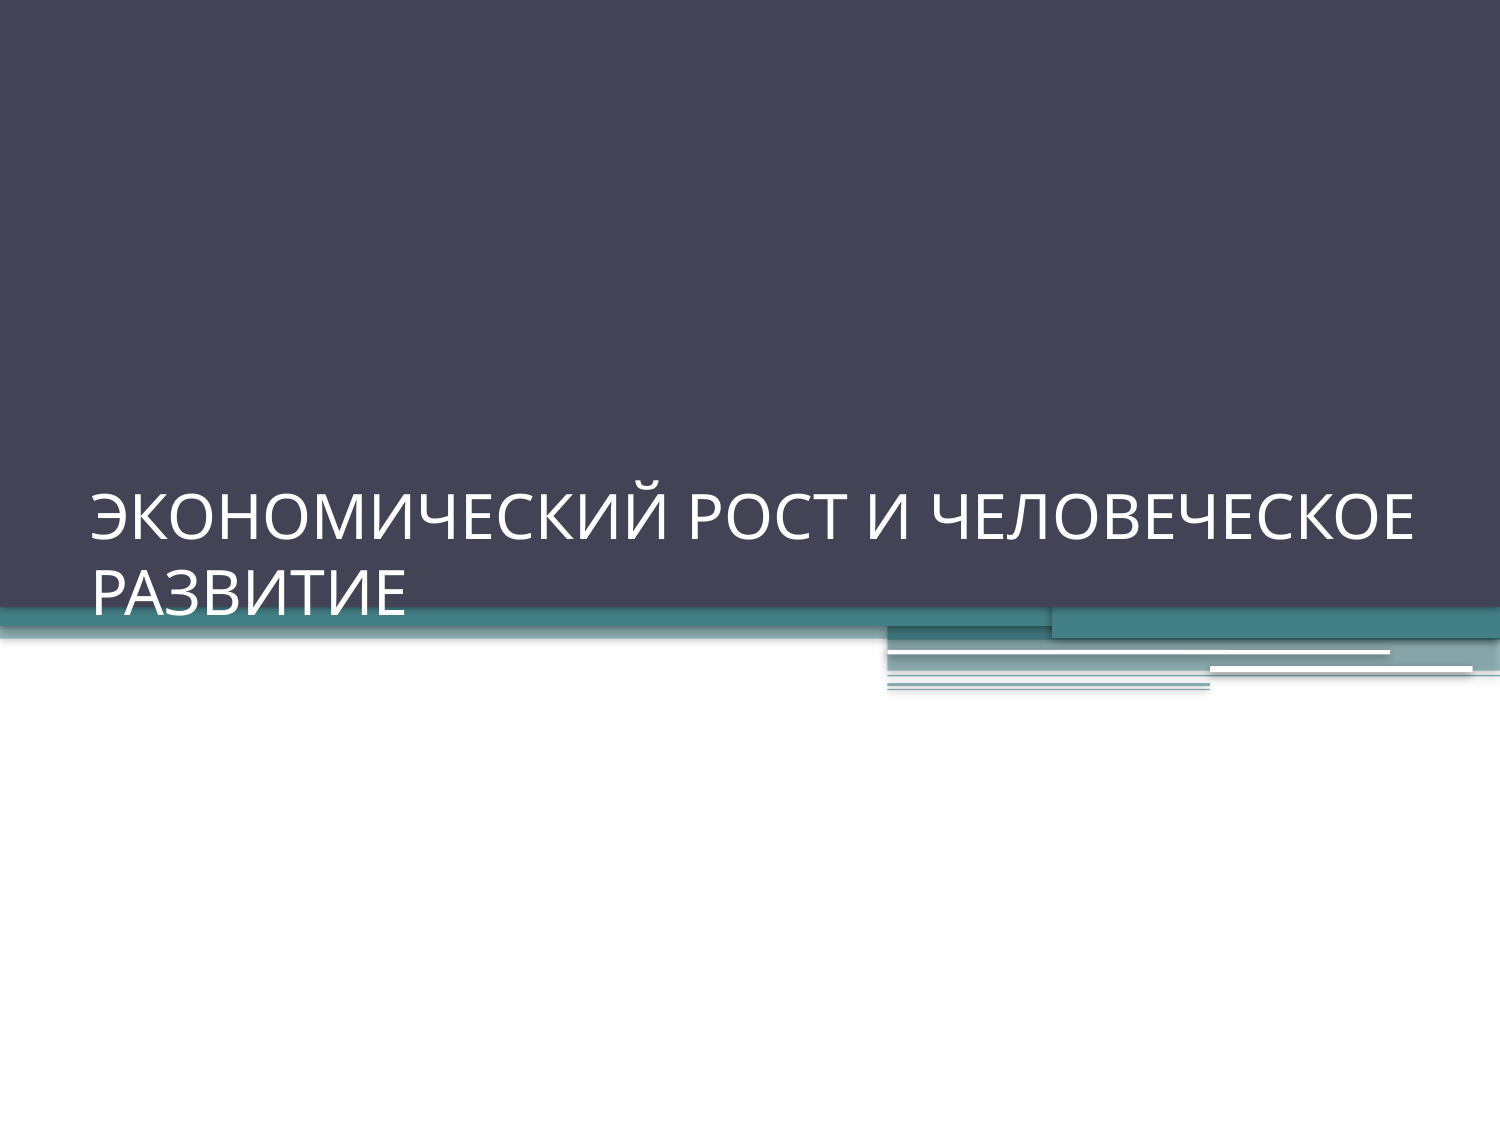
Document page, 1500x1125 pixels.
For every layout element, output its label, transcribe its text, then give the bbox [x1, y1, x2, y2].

title ЭКОНОМИЧЕСКИЙ РОСТ И ЧЕЛОВЕЧЕСКОЕ РАЗВИТИЕ [74, 393, 1463, 636]
